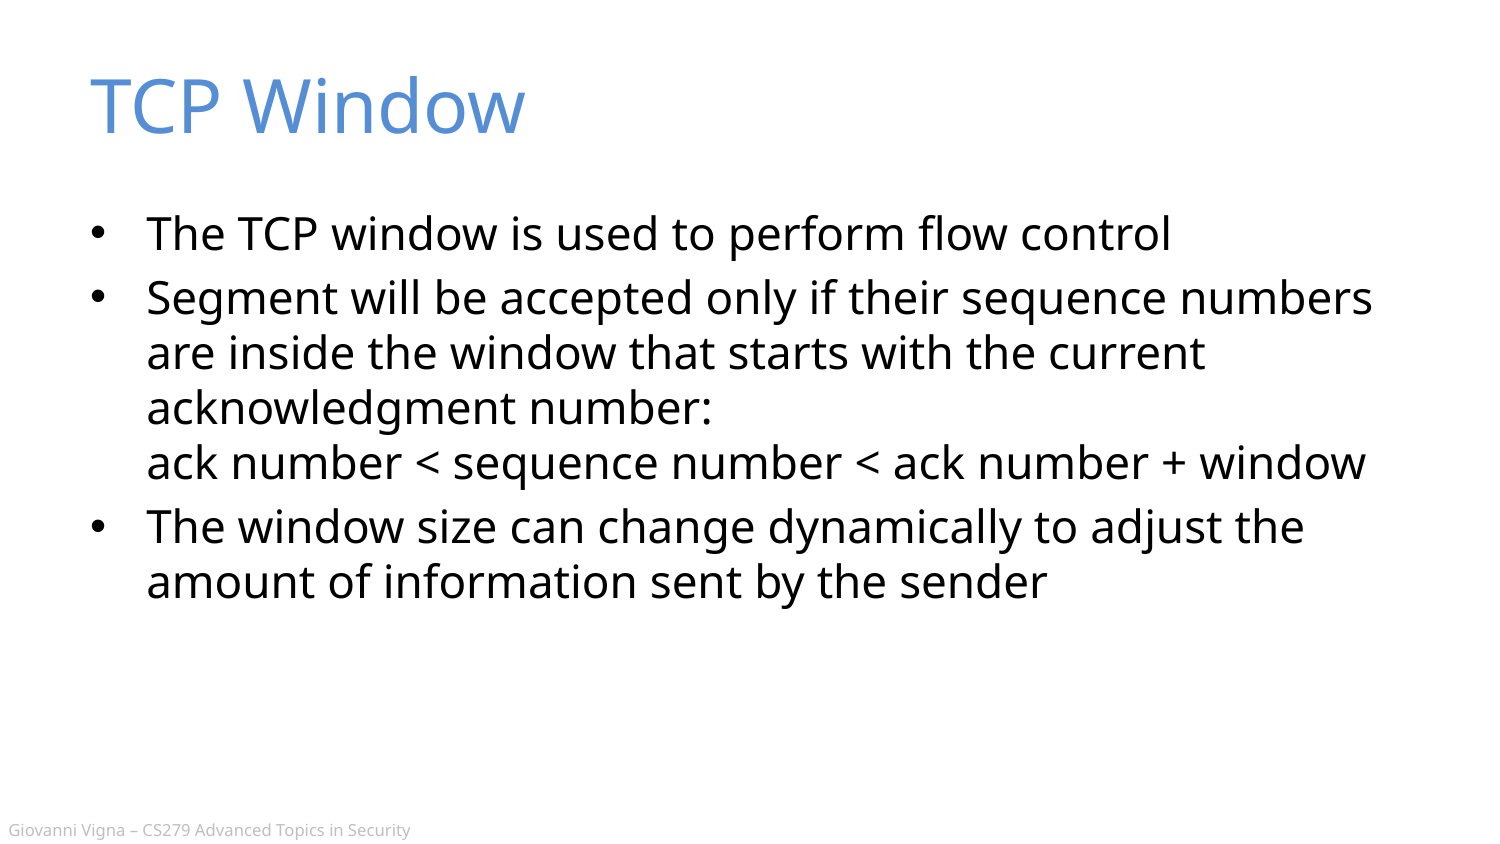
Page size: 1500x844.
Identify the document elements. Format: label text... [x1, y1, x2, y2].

list The TCP window is used to perform flow control Segment will be accepted only if their sequence numbers are inside the window that starts with the current acknowledgment number: ack number < sequence number < ack number + window The window size can change dynamically to adjust the amount of information sent by the sender [75, 196, 1425, 813]
title TCP Window [75, 33, 1425, 175]
